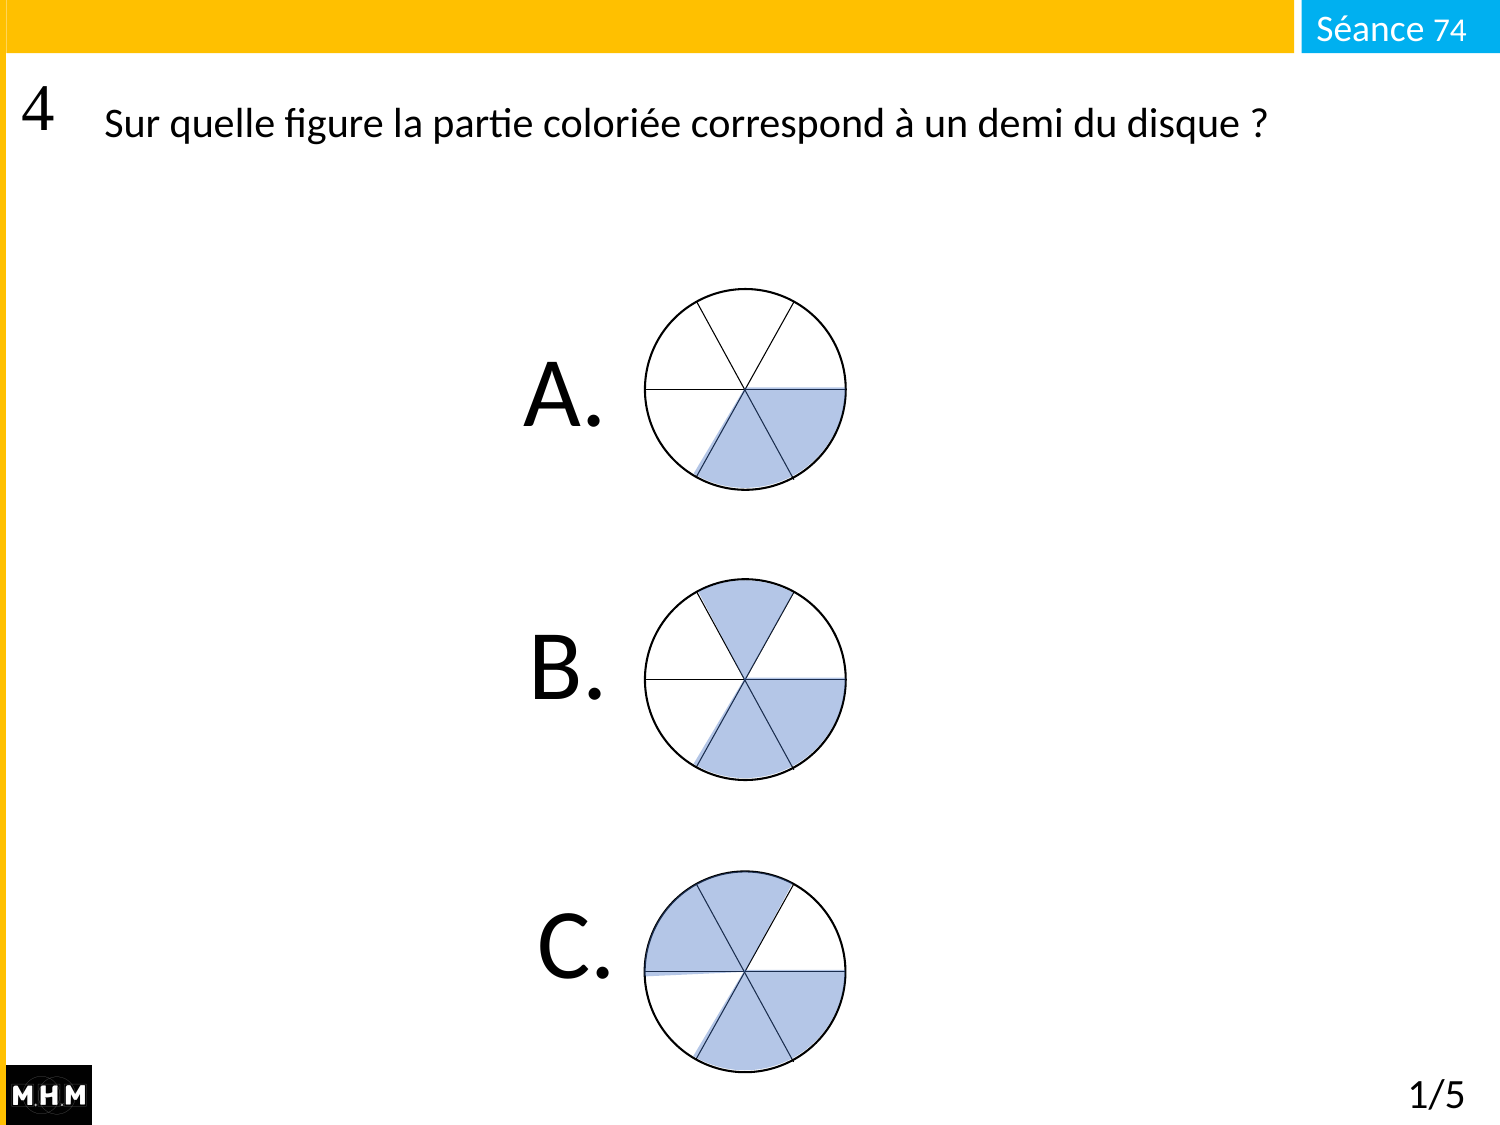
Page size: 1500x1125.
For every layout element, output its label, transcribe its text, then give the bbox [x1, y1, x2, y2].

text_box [644, 288, 846, 490]
text_box C. [522, 870, 673, 1006]
list 1/5 [1373, 1064, 1500, 1125]
picture [6, 1065, 92, 1125]
text_box B. [513, 592, 644, 727]
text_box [644, 871, 846, 1073]
title Sur quelle figure la partie coloriée correspond à un demi du disque ? [89, 74, 1384, 174]
text_box A. [508, 319, 644, 455]
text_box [644, 579, 846, 780]
